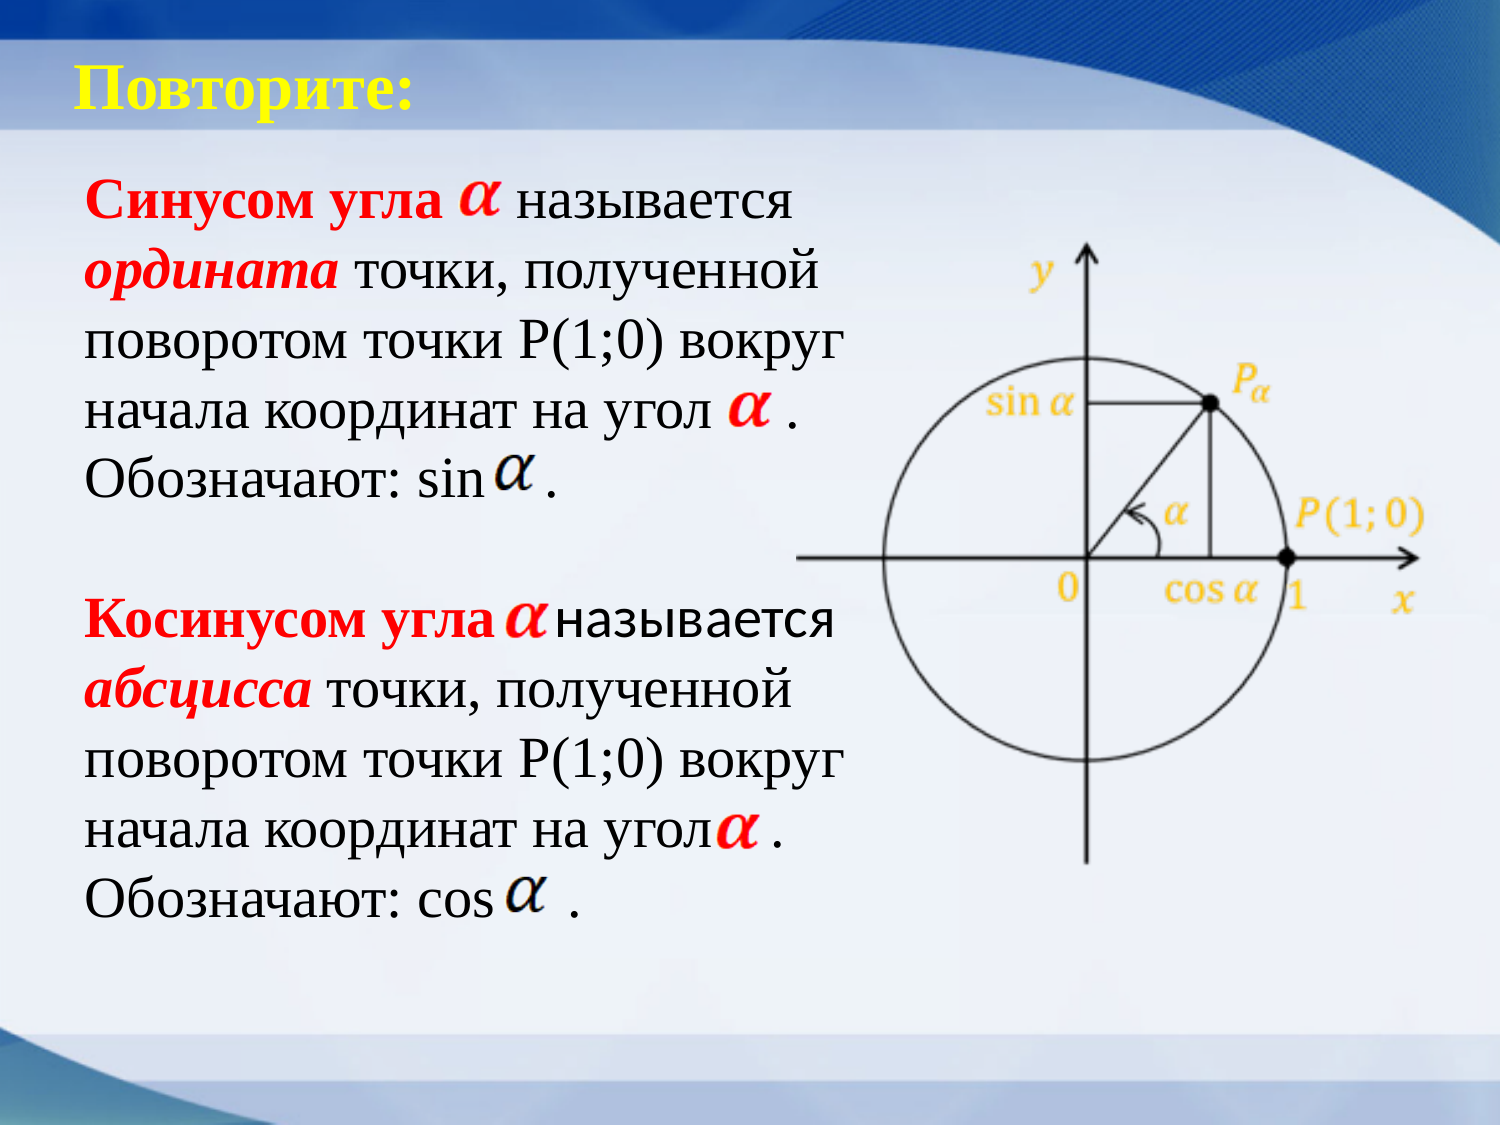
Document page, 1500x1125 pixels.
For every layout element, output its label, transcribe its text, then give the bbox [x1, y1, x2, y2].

text_box Повторите: [58, 35, 493, 130]
text_box Синусом угла называется ордината точки, полученной поворотом точки Р(1;0) вокруг начала координат на угол . Обозначают: sin . Косинусом угла называется абсцисса точки, полученной поворотом точки P(1;0) вокруг начала координат на угол . Обозначают: cos . [70, 152, 891, 937]
picture [0, 1, 1500, 1125]
